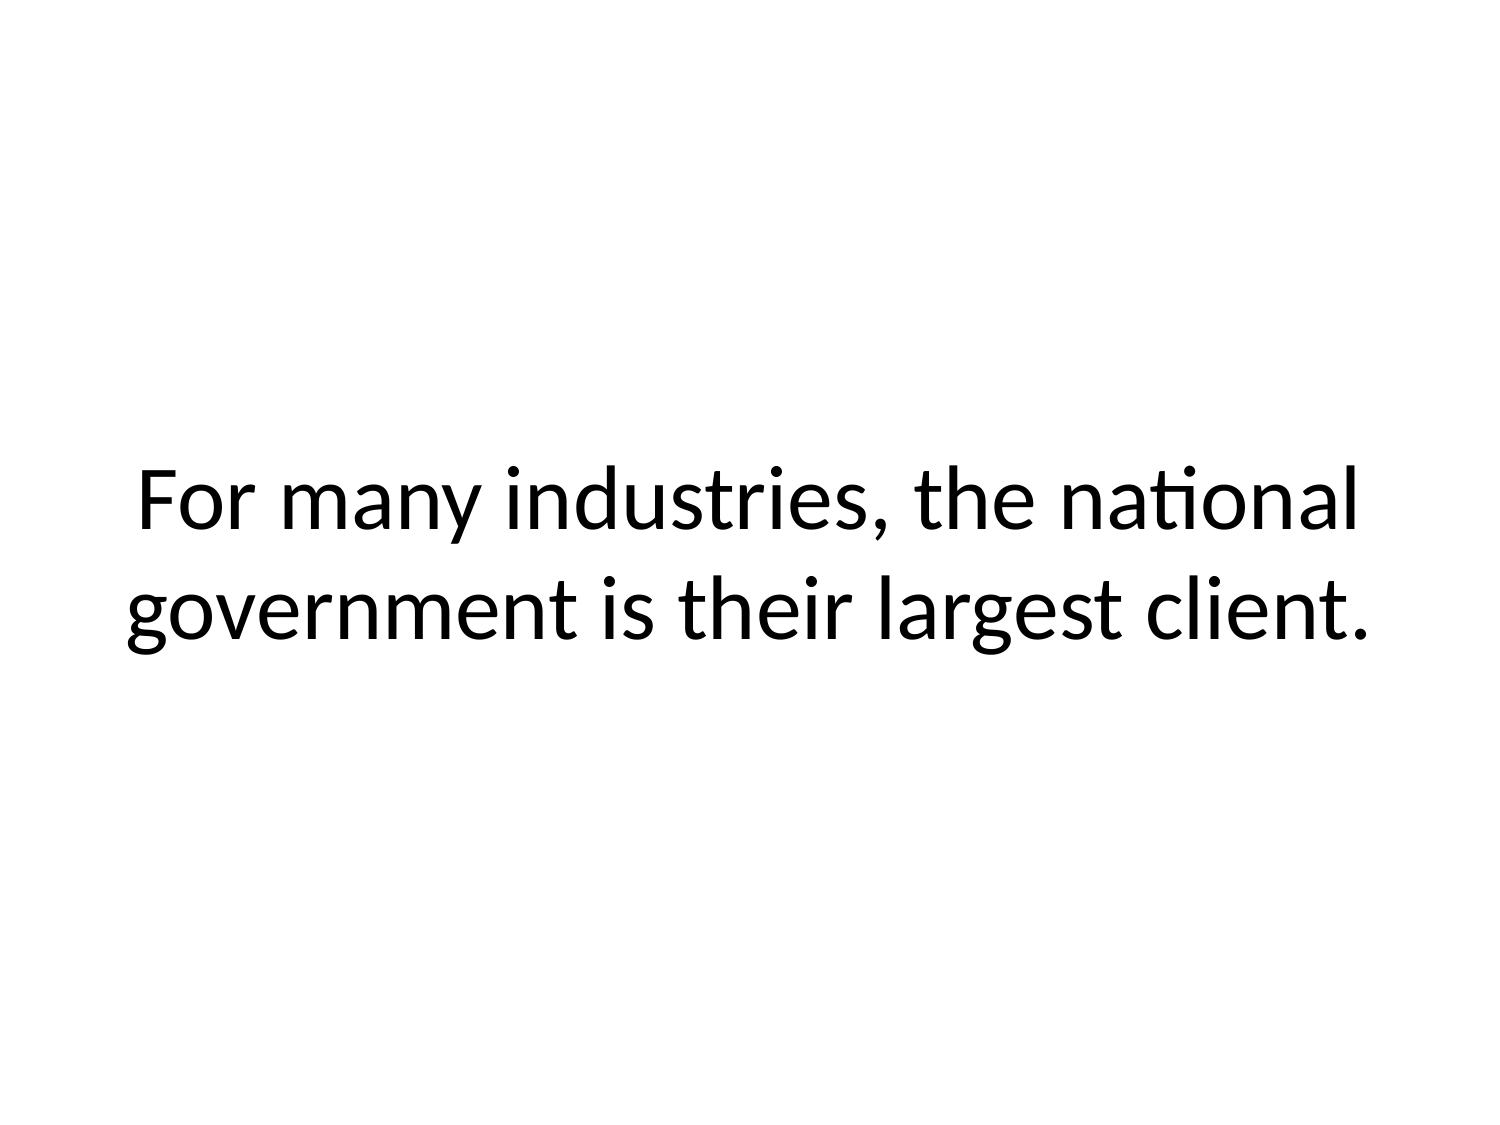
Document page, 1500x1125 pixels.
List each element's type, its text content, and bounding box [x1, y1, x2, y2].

title For many industries, the national government is their largest client. [74, 44, 1426, 1051]
